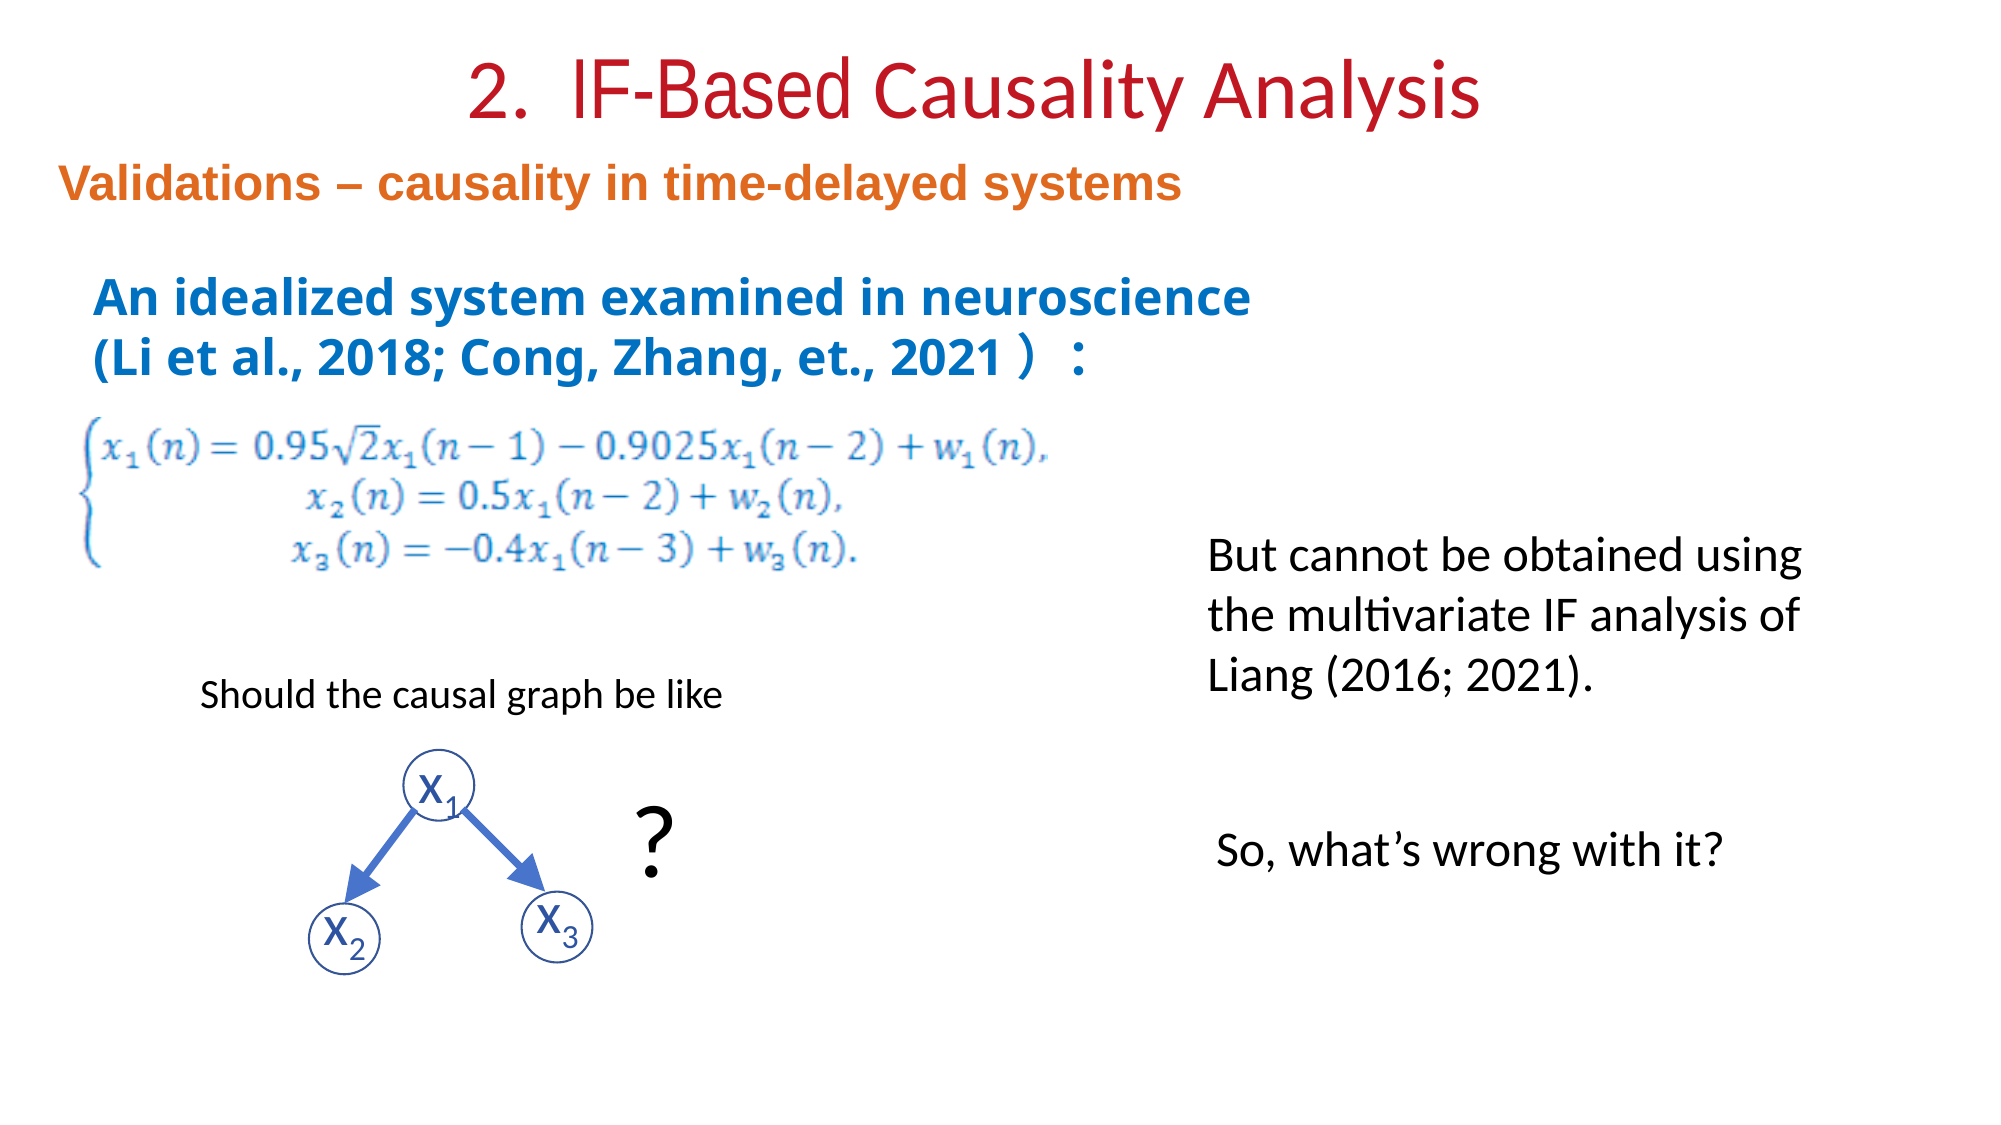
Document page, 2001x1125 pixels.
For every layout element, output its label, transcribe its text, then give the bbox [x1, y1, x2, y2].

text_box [461, 808, 546, 893]
text_box Validations – causality in time-delayed systems [43, 142, 1352, 218]
text_box But cannot be obtained using the multivariate IF analysis of Liang (2016; 2021). [1192, 514, 1863, 710]
text_box Should the causal graph be like [185, 659, 748, 725]
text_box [332, 820, 428, 893]
picture [78, 416, 1048, 576]
text_box An idealized system examined in neuroscience (Li et al., 2018; Cong, Zhang, et., 2021）： [78, 258, 1296, 453]
text_box So, what’s wrong with it? [1201, 808, 1872, 884]
text_box x3 [521, 868, 605, 963]
text_box x2 [308, 879, 392, 975]
text_box x1 [403, 738, 487, 833]
text_box ? [616, 766, 711, 906]
title 2. IF-Based Causality Analysis [451, 32, 1538, 150]
